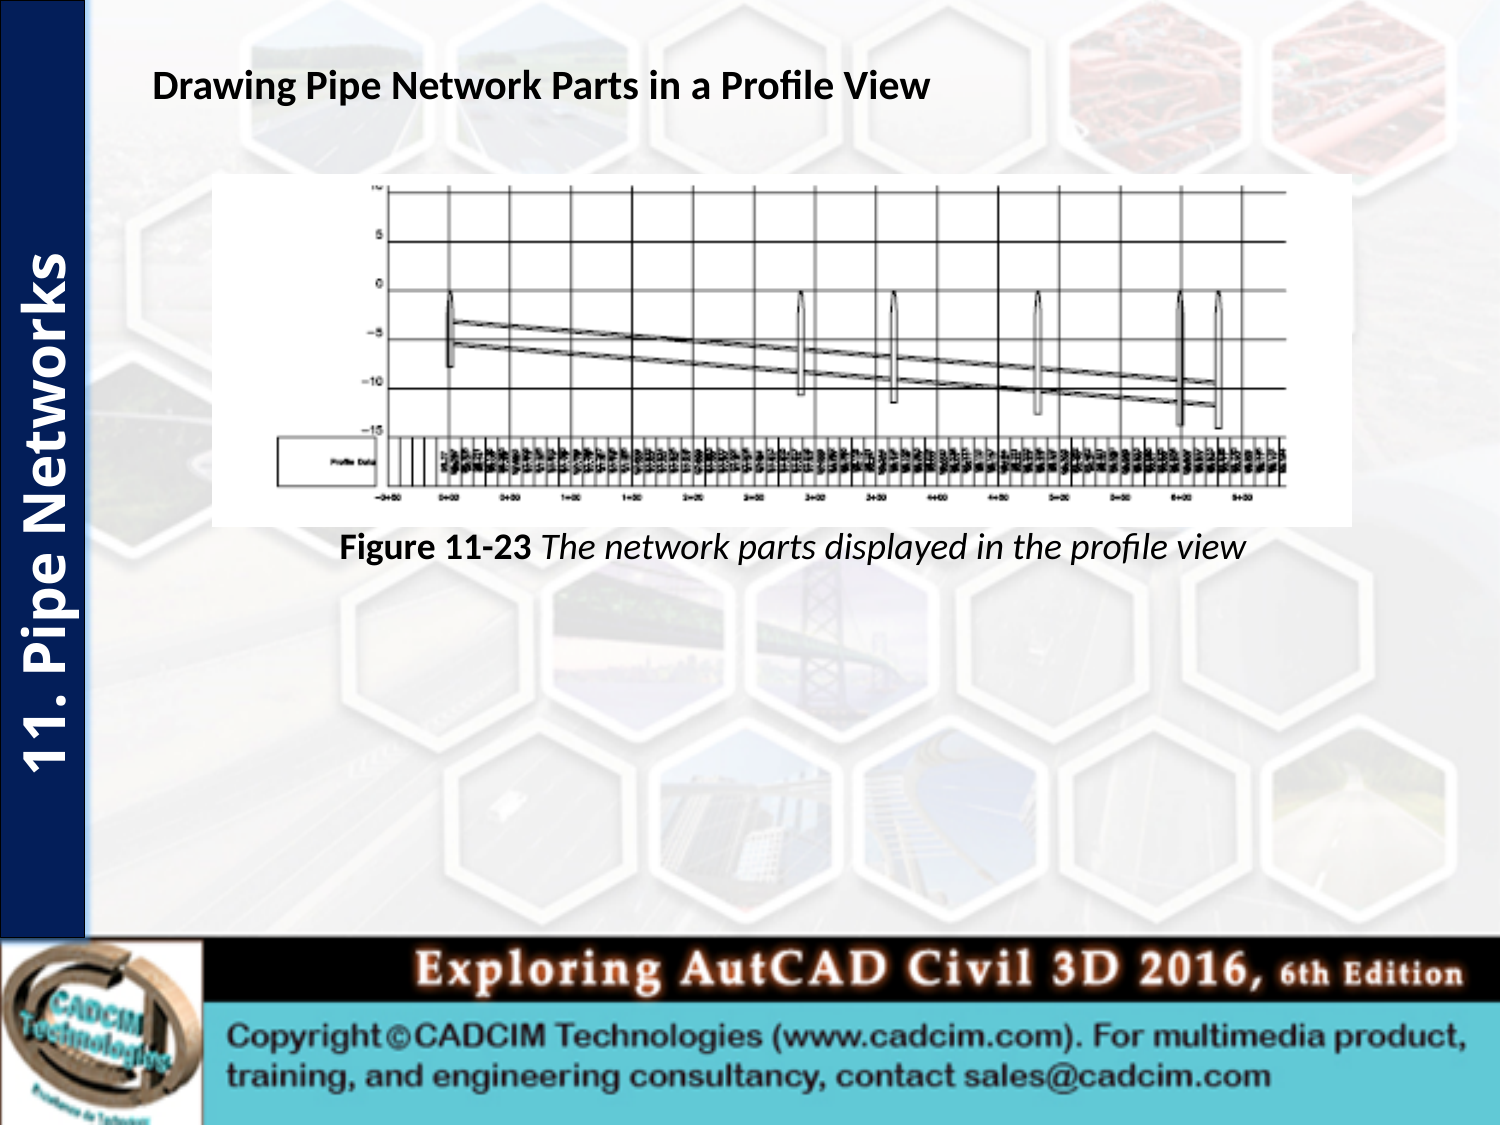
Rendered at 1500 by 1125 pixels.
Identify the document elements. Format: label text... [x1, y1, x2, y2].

picture [0, 0, 1500, 1125]
text_box Figure 11-23 The network parts displayed in the profile view [324, 527, 1288, 575]
text_box Drawing Pipe Network Parts in a Profile View [137, 50, 1163, 115]
